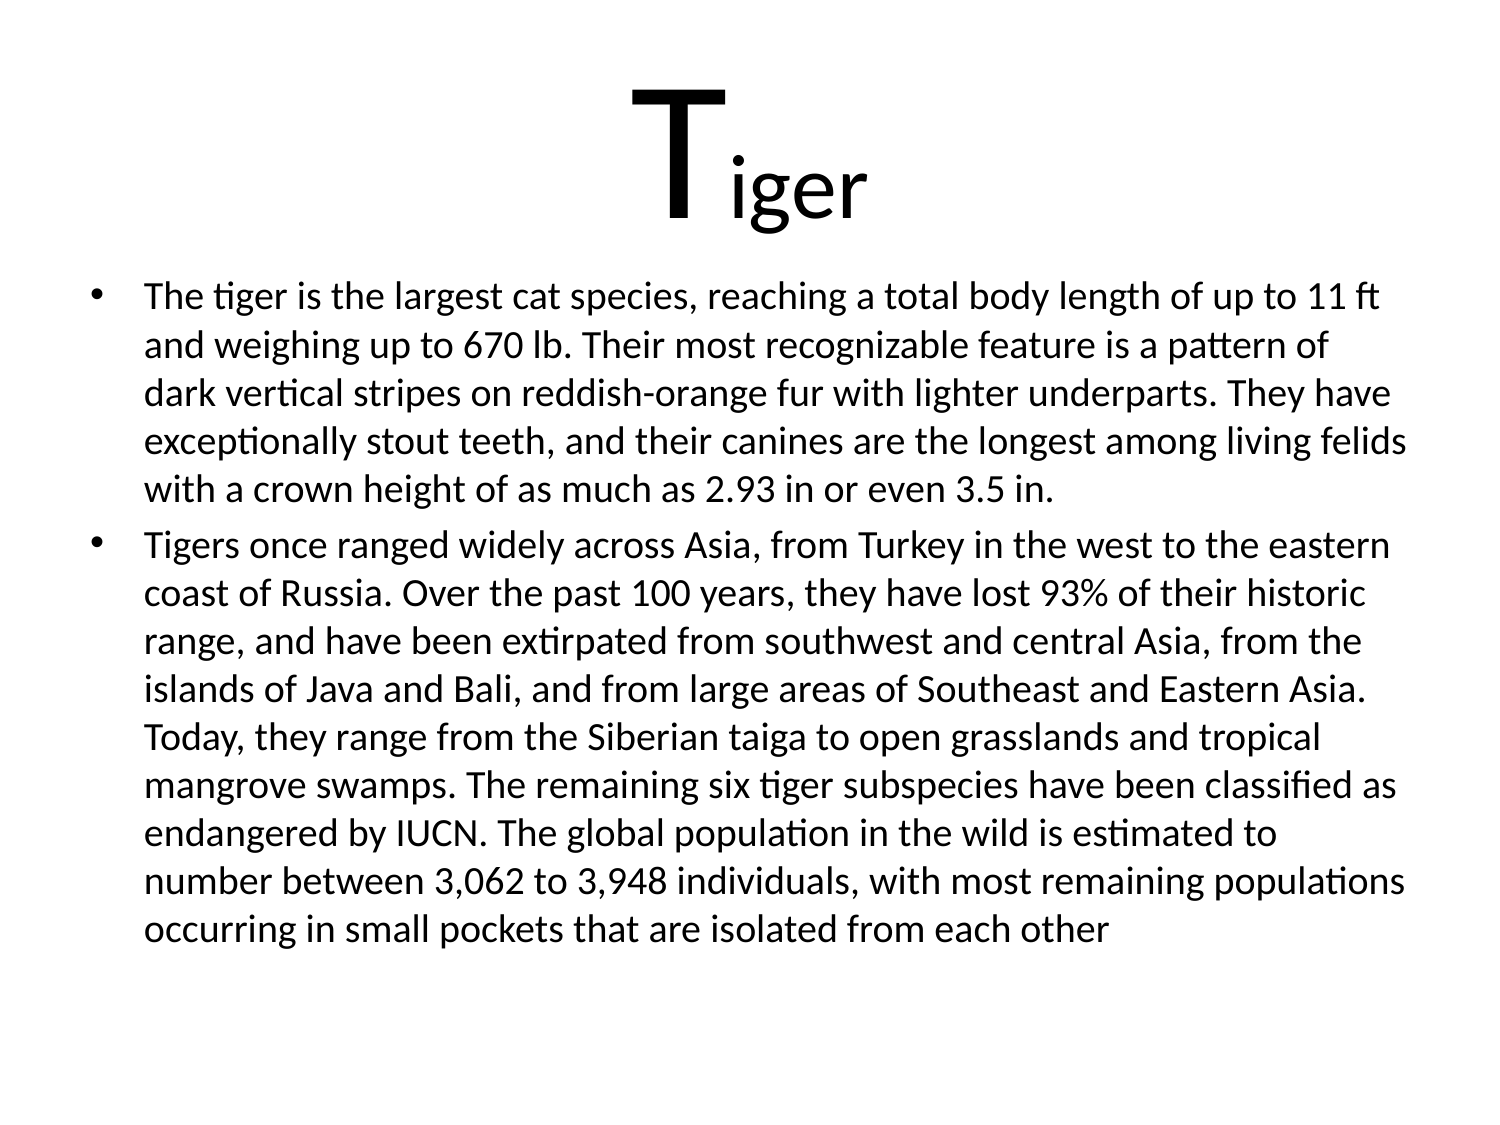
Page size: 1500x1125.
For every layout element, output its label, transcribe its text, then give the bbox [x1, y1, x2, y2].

list The tiger is the largest cat species, reaching a total body length of up to 11 ft and weighing up to 670 lb. Their most recognizable feature is a pattern of dark vertical stripes on reddish-orange fur with lighter underparts. They have exceptionally stout teeth, and their canines are the longest among living felids with a crown height of as much as 2.93 in or even 3.5 in. Tigers once ranged widely across Asia, from Turkey in the west to the eastern coast of Russia. Over the past 100 years, they have lost 93% of their historic range, and have been extirpated from southwest and central Asia, from the islands of Java and Bali, and from large areas of Southeast and Eastern Asia. Today, they range from the Siberian taiga to open grasslands and tropical mangrove swamps. The remaining six tiger subspecies have been classified as endangered by IUCN. The global population in the wild is estimated to number between 3,062 to 3,948 individuals, with most remaining populations occurring in small pockets that are isolated from each other [75, 262, 1425, 1005]
title Tiger [75, 45, 1425, 233]
